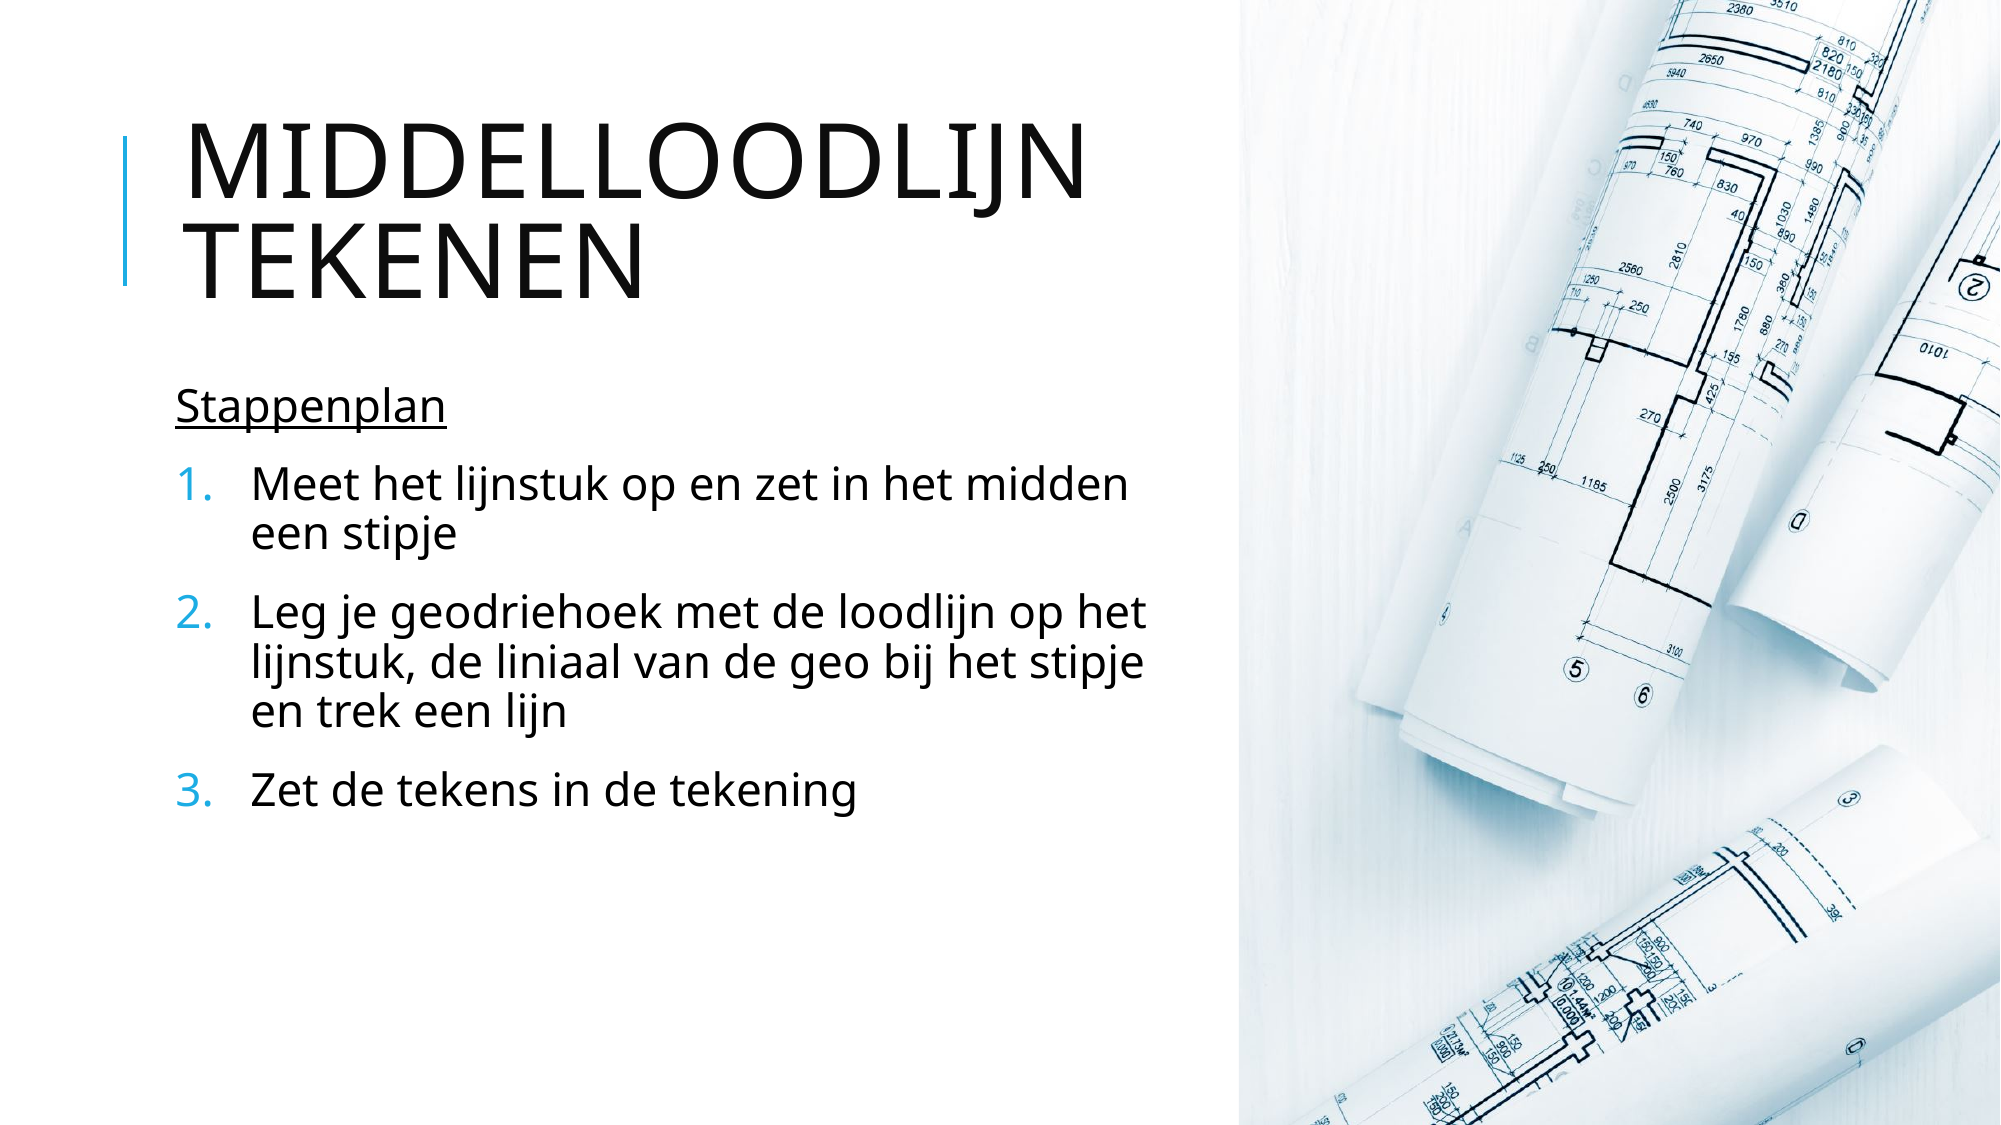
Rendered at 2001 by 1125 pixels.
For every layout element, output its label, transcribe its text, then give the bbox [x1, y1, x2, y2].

picture [1238, 0, 2000, 1125]
list Stappenplan Meet het lijnstuk op en zet in het midden een stipje Leg je geodriehoek met de loodlijn op het lijnstuk, de liniaal van de geo bij het stipje en trek een lijn Zet de tekens in de tekening [168, 375, 1164, 1035]
title Middelloodlijn tekenen [168, 96, 1164, 342]
